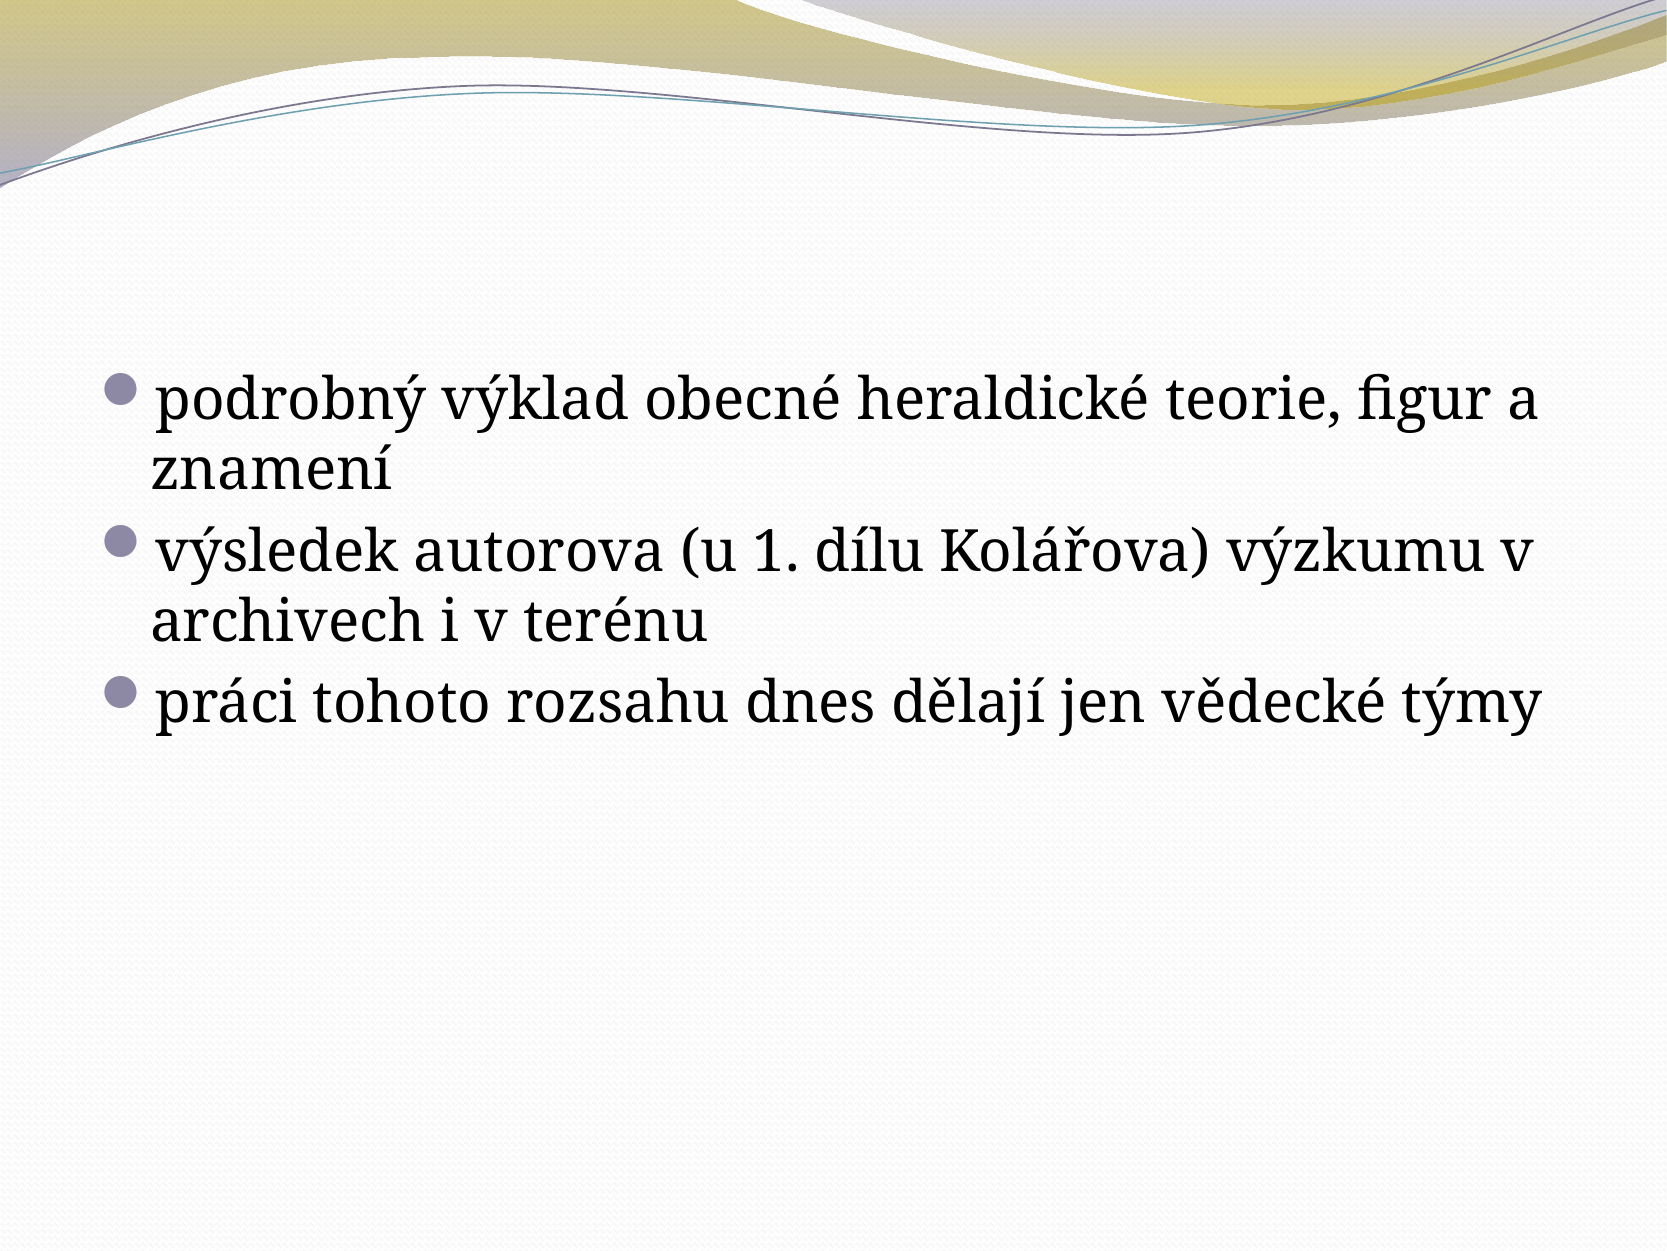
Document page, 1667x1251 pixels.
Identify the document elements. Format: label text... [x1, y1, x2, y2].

list podrobný výklad obecné heraldické teorie, figur a znamení výsledek autorova (u 1. dílu Kolářova) výzkumu v archivech i v terénu práci tohoto rozsahu dnes dělají jen vědecké týmy [83, 352, 1584, 1153]
title [83, 128, 1584, 337]
